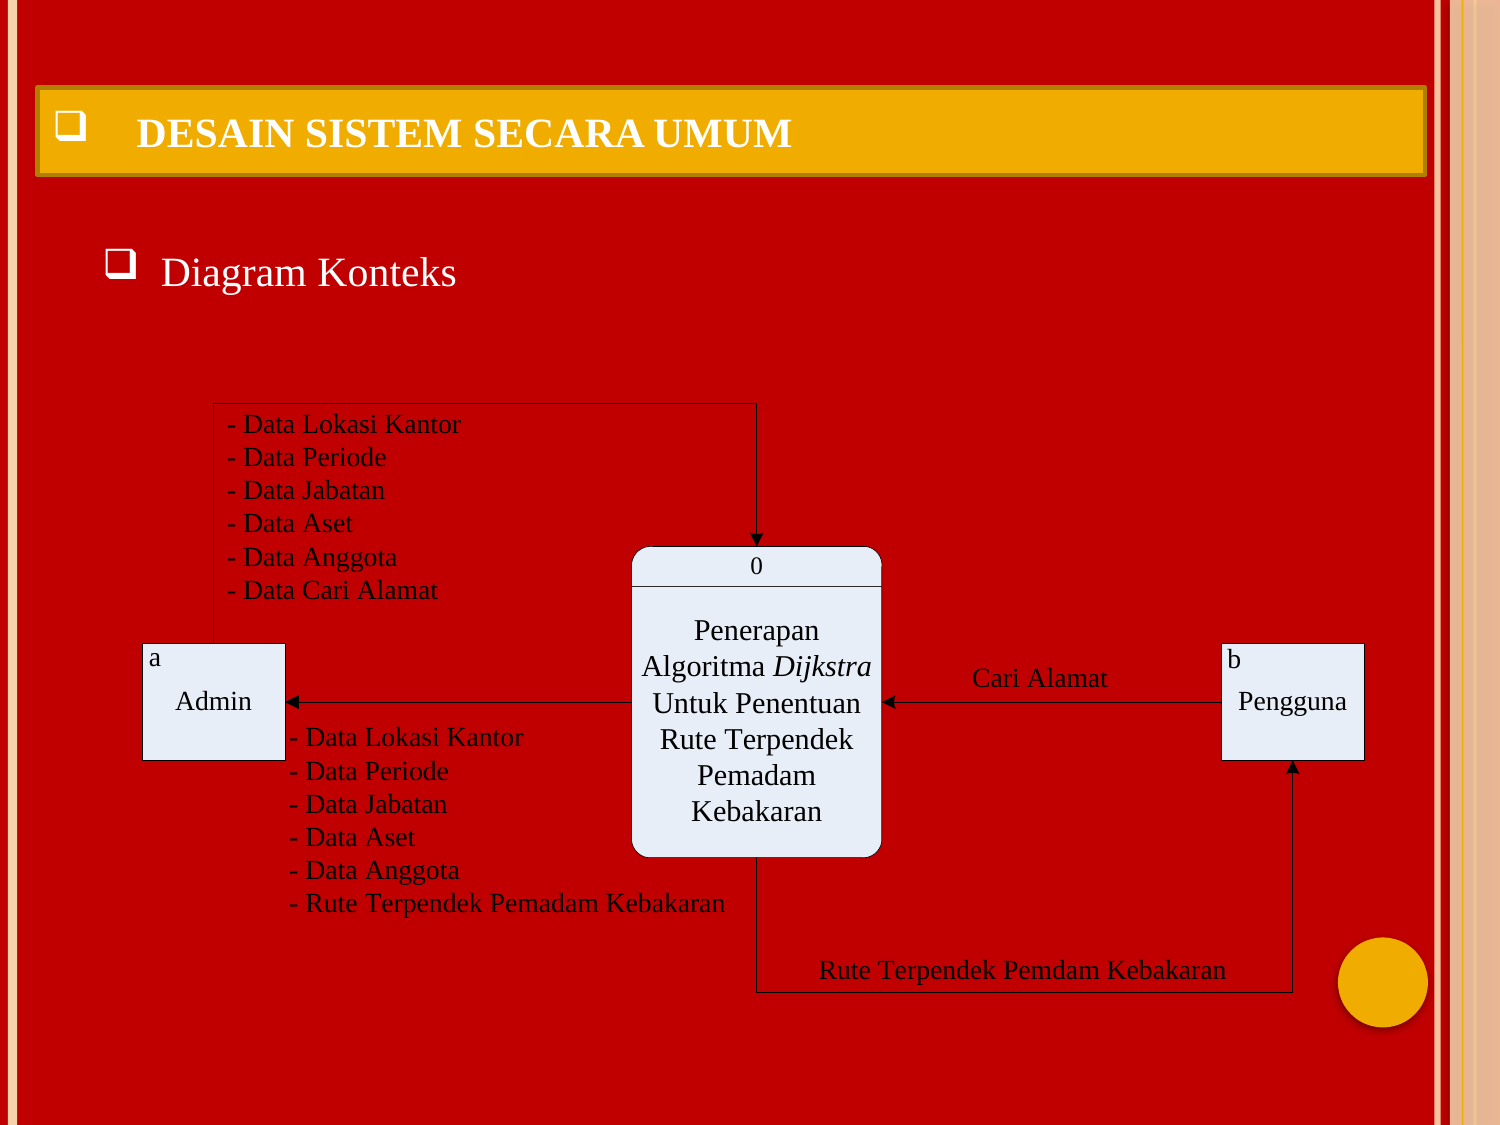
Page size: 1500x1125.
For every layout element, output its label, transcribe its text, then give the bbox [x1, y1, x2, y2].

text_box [136, 374, 1401, 1022]
text_box DESAIN SISTEM SECARA UMUM [35, 85, 1427, 177]
text_box Diagram Konteks [87, 212, 1388, 303]
